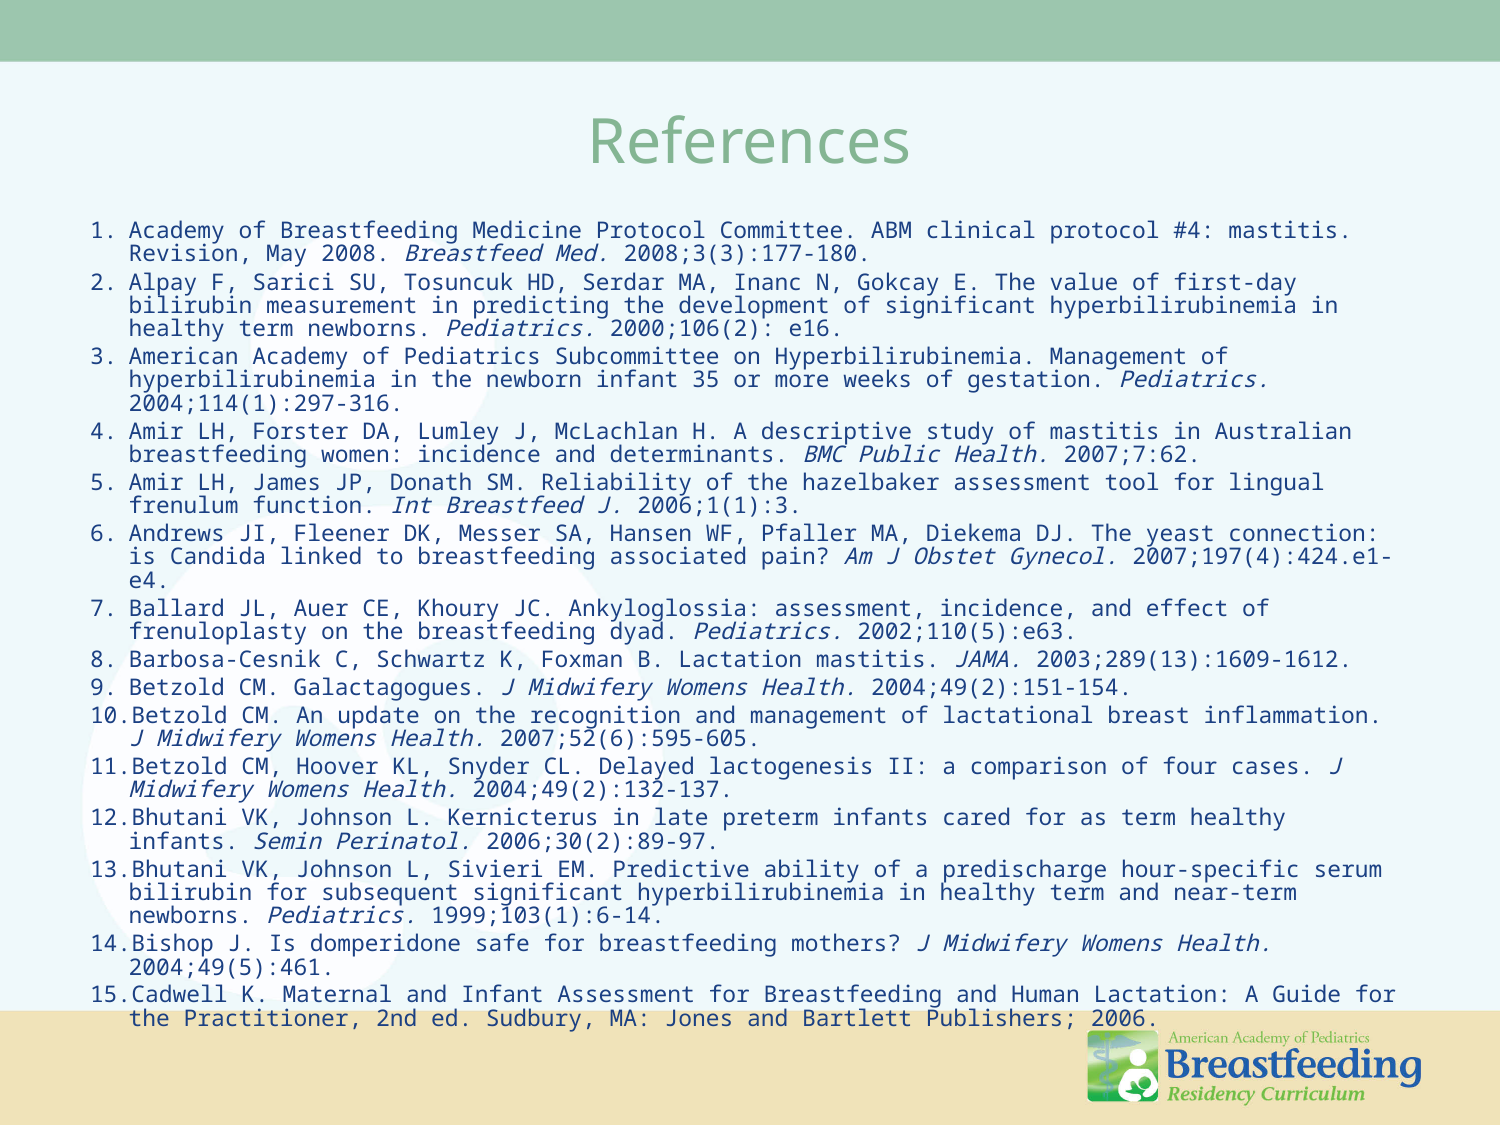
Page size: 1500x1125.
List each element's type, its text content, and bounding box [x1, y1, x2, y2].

list Academy of Breastfeeding Medicine Protocol Committee. ABM clinical protocol #4: mastitis. Revision, May 2008. Breastfeed Med. 2008;3(3):177-180. Alpay F, Sarici SU, Tosuncuk HD, Serdar MA, Inanc N, Gokcay E. The value of first-day bilirubin measurement in predicting the development of significant hyperbilirubinemia in healthy term newborns. Pediatrics. 2000;106(2): e16. American Academy of Pediatrics Subcommittee on Hyperbilirubinemia. Management of hyperbilirubinemia in the newborn infant 35 or more weeks of gestation. Pediatrics. 2004;114(1):297-316. Amir LH, Forster DA, Lumley J, McLachlan H. A descriptive study of mastitis in Australian breastfeeding women: incidence and determinants. BMC Public Health. 2007;7:62. Amir LH, James JP, Donath SM. Reliability of the hazelbaker assessment tool for lingual frenulum function. Int Breastfeed J. 2006;1(1):3. Andrews JI, Fleener DK, Messer SA, Hansen WF, Pfaller MA, Diekema DJ. The yeast connection: is Candida linked to breastfeeding associated pain? Am J Obstet Gynecol. 2007;197(4):424.e1-e4. Ballard JL, Auer CE, Khoury JC. Ankyloglossia: assessment, incidence, and effect of frenuloplasty on the breastfeeding dyad. Pediatrics. 2002;110(5):e63. Barbosa-Cesnik C, Schwartz K, Foxman B. Lactation mastitis. JAMA. 2003;289(13):1609-1612. Betzold CM. Galactagogues. J Midwifery Womens Health. 2004;49(2):151-154. Betzold CM. An update on the recognition and management of lactational breast inflammation. J Midwifery Womens Health. 2007;52(6):595-605. Betzold CM, Hoover KL, Snyder CL. Delayed lactogenesis II: a comparison of four cases. J Midwifery Womens Health. 2004;49(2):132-137. Bhutani VK, Johnson L. Kernicterus in late preterm infants cared for as term healthy infants. Semin Perinatol. 2006;30(2):89-97. Bhutani VK, Johnson L, Sivieri EM. Predictive ability of a predischarge hour-specific serum bilirubin for subsequent significant hyperbilirubinemia in healthy term and near-term newborns. Pediatrics. 1999;103(1):6-14. Bishop J. Is domperidone safe for breastfeeding mothers? J Midwifery Womens Health. 2004;49(5):461. Cadwell K. Maternal and Infant Assessment for Breastfeeding and Human Lactation: A Guide for the Practitioner, 2nd ed. Sudbury, MA: Jones and Bartlett Publishers; 2006. [74, 212, 1426, 1026]
title References [74, 44, 1426, 212]
picture [0, 0, 1500, 1125]
